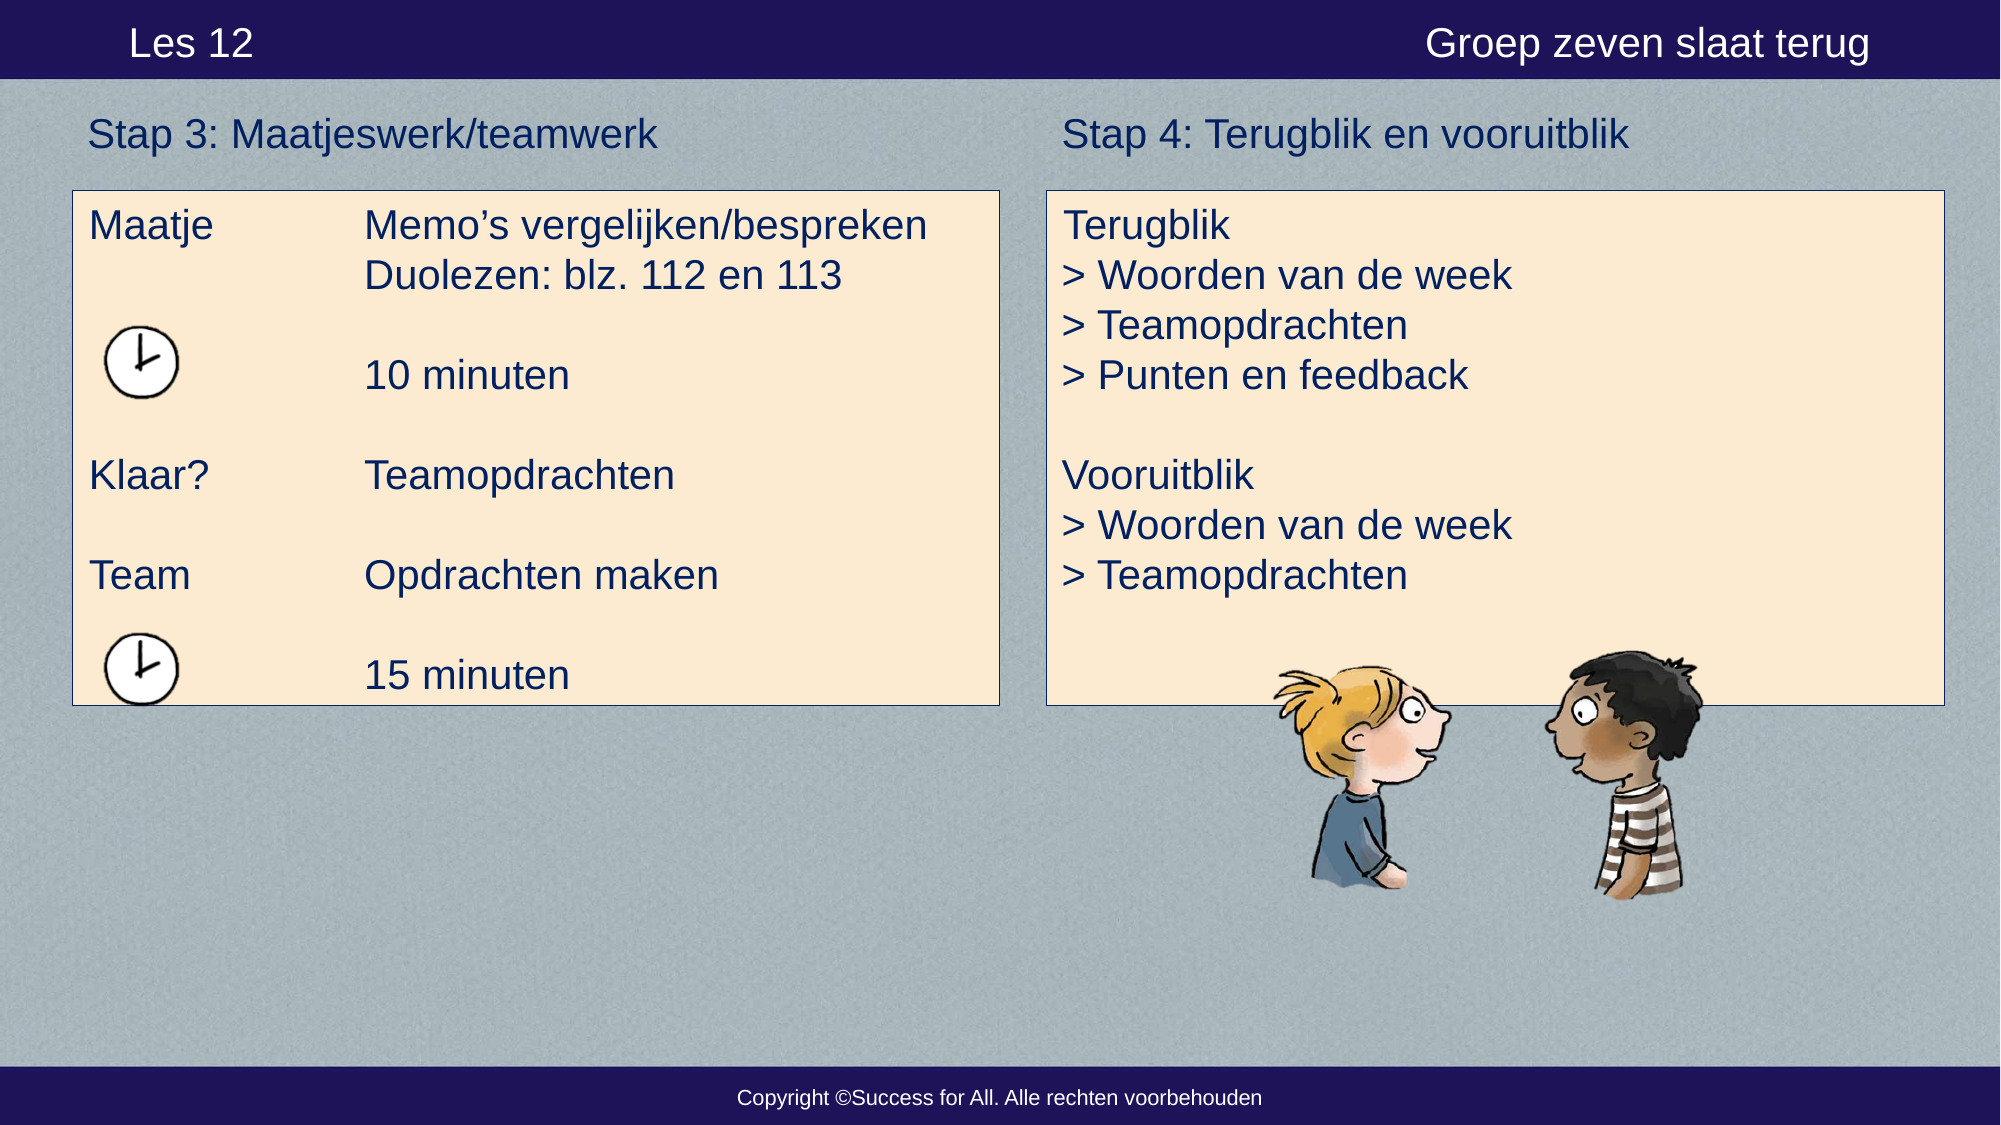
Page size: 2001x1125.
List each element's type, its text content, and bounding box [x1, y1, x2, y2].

text_box Maatje Memo’s vergelijken/bespreken Duolezen: blz. 112 en 113 10 minuten Klaar? Teamopdrachten Team Opdrachten maken 15 minuten [72, 190, 1000, 706]
text_box Stap 3: Maatjeswerk/teamwerk [72, 99, 865, 164]
text_box Groep zeven slaat terug [999, 8, 1886, 73]
text_box Les 12 [114, 8, 354, 73]
picture [0, 0, 2001, 1125]
text_box Stap 4: Terugblik en vooruitblik [1046, 99, 1839, 165]
text_box Terugblik > Woorden van de week > Teamopdrachten > Punten en feedback Vooruitblik > Woorden van de week > Teamopdrachten [1046, 190, 1945, 706]
text_box Copyright ©Success for All. Alle rechten voorbehouden [0, 1076, 2000, 1125]
